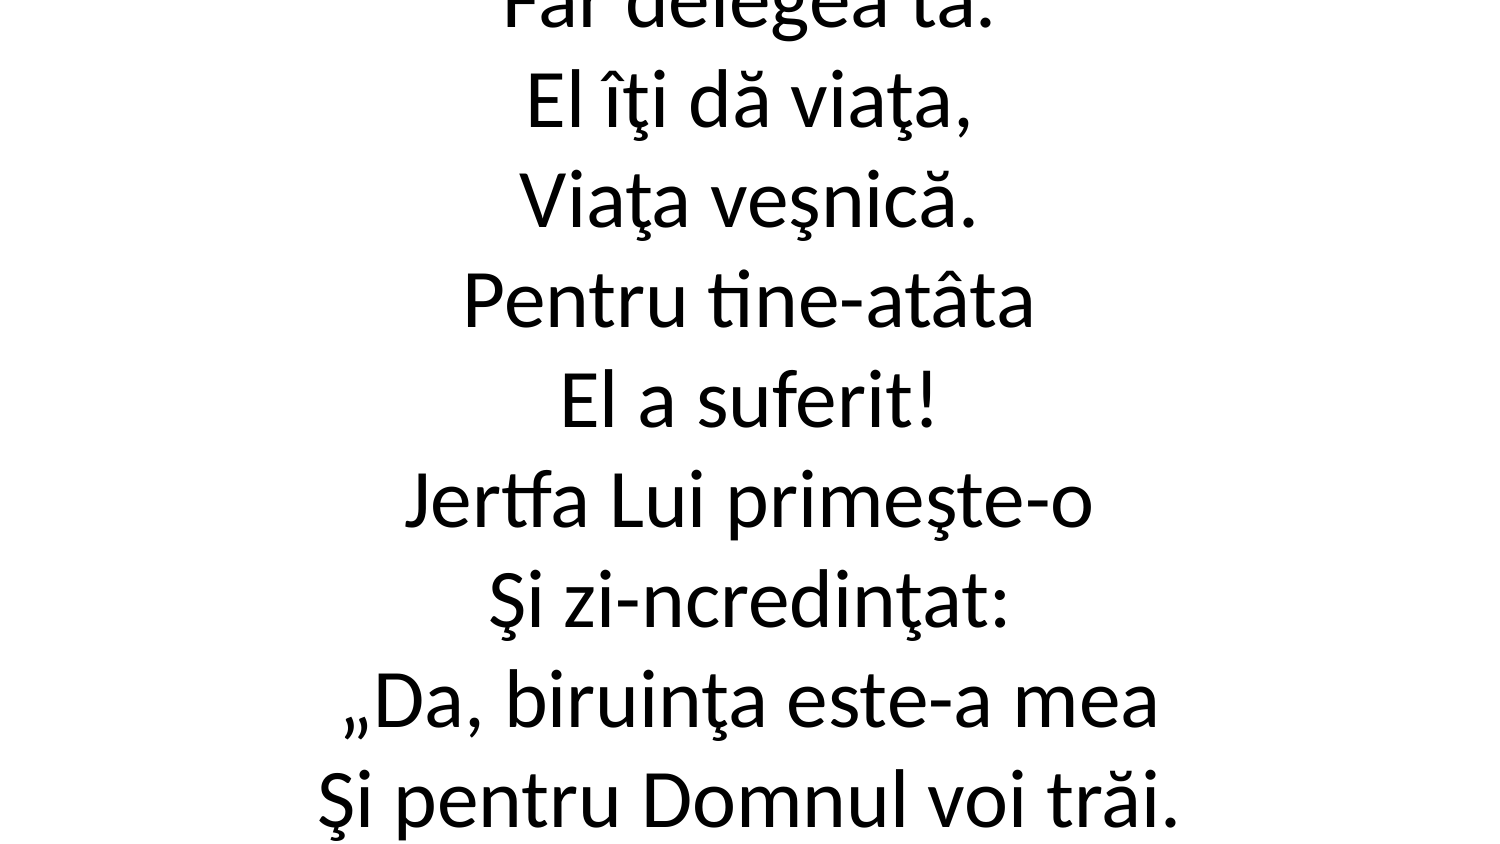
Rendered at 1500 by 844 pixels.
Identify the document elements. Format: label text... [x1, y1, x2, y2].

text_box 2. Sângele Lui spală Făr'delegea ta. El îţi dă viaţa, Viaţa veşnică. Pentru tine-atâta El a suferit! Jertfa Lui primeşte-o Şi zi-ncredinţat: „Da, biruinţa este-a mea Şi pentru Domnul voi trăi. Domnul mă cheamă şi eu vin. Ce bun e Domnul! Vin la El!" [238, 0, 1262, 844]
